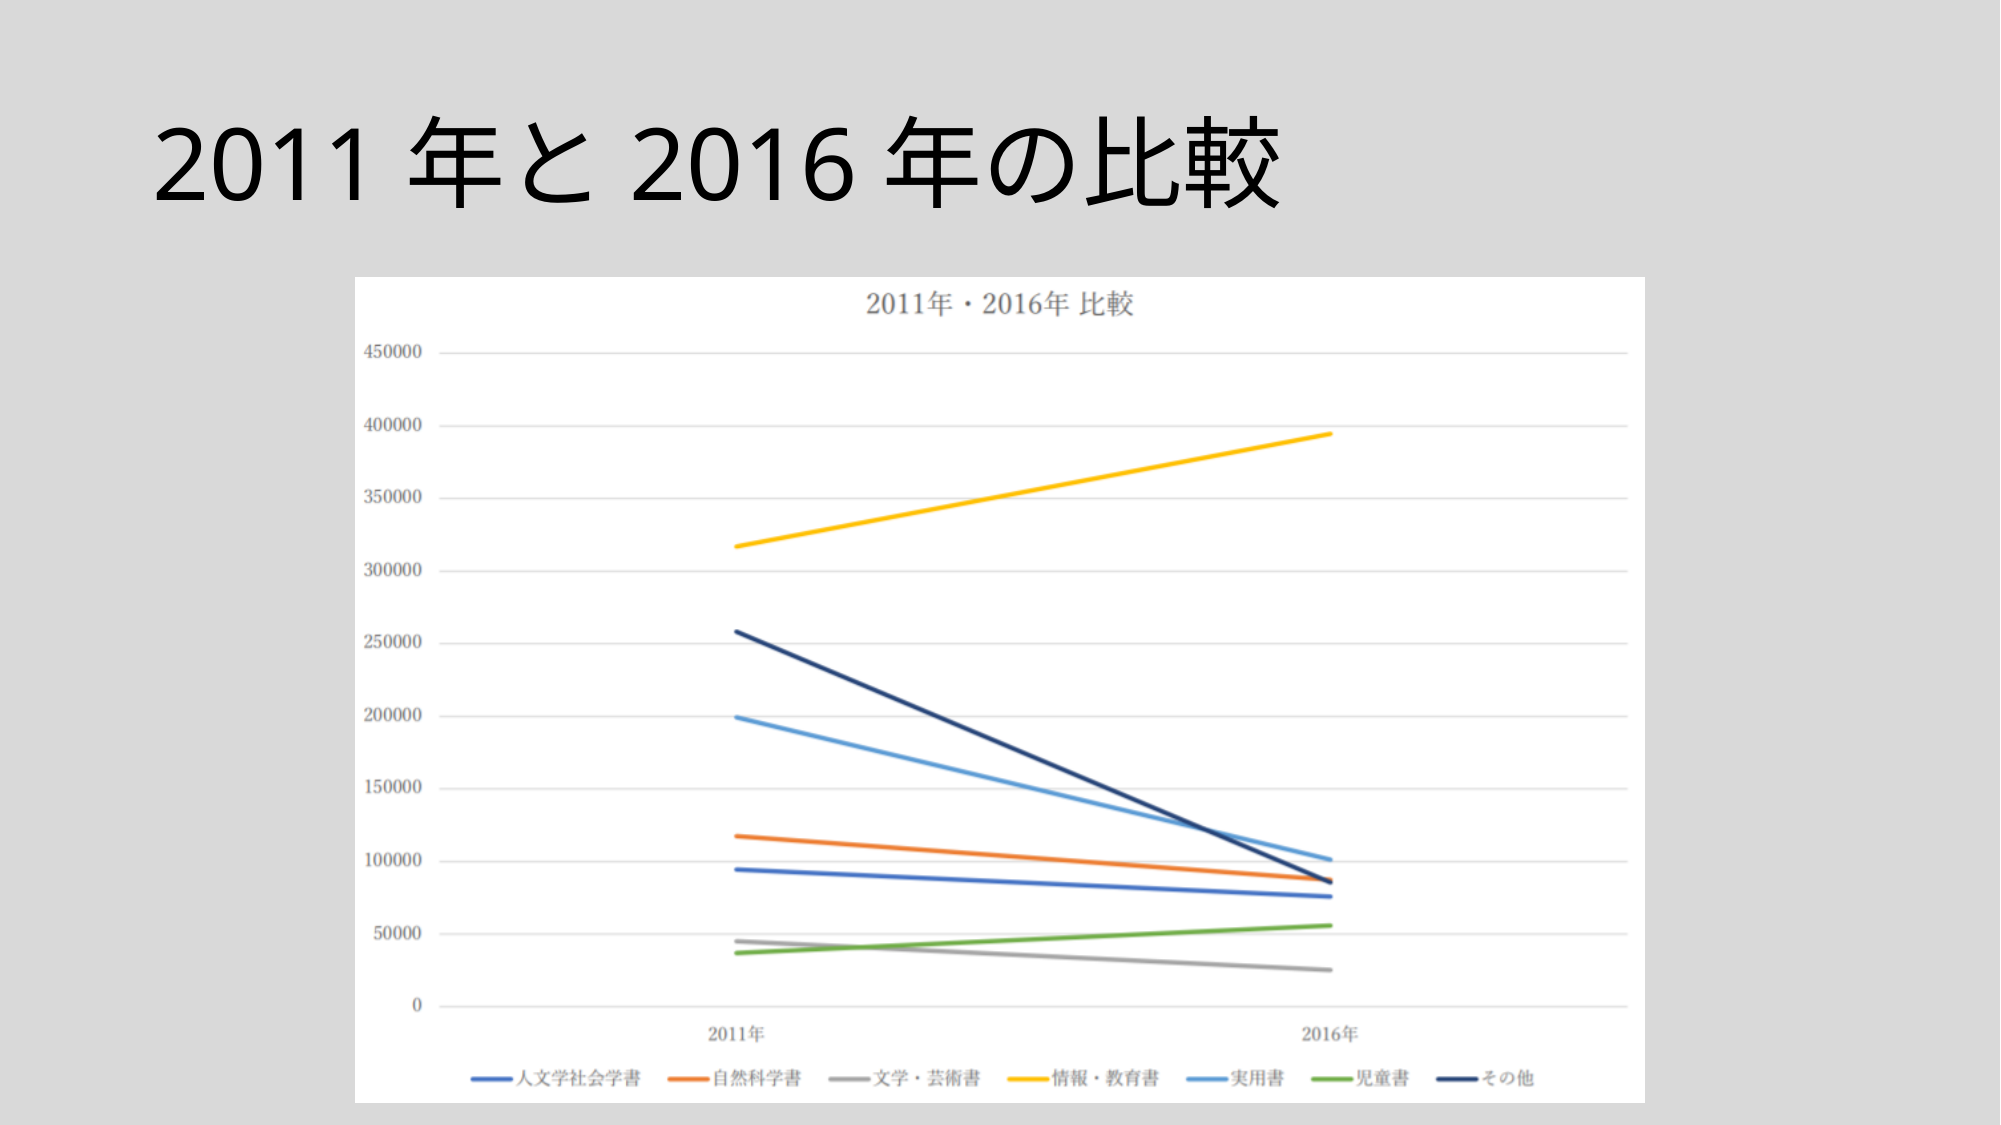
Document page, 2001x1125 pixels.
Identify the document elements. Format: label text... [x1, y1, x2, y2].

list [355, 277, 1645, 1103]
title 2011年と2016年の比較 [137, 59, 1863, 278]
